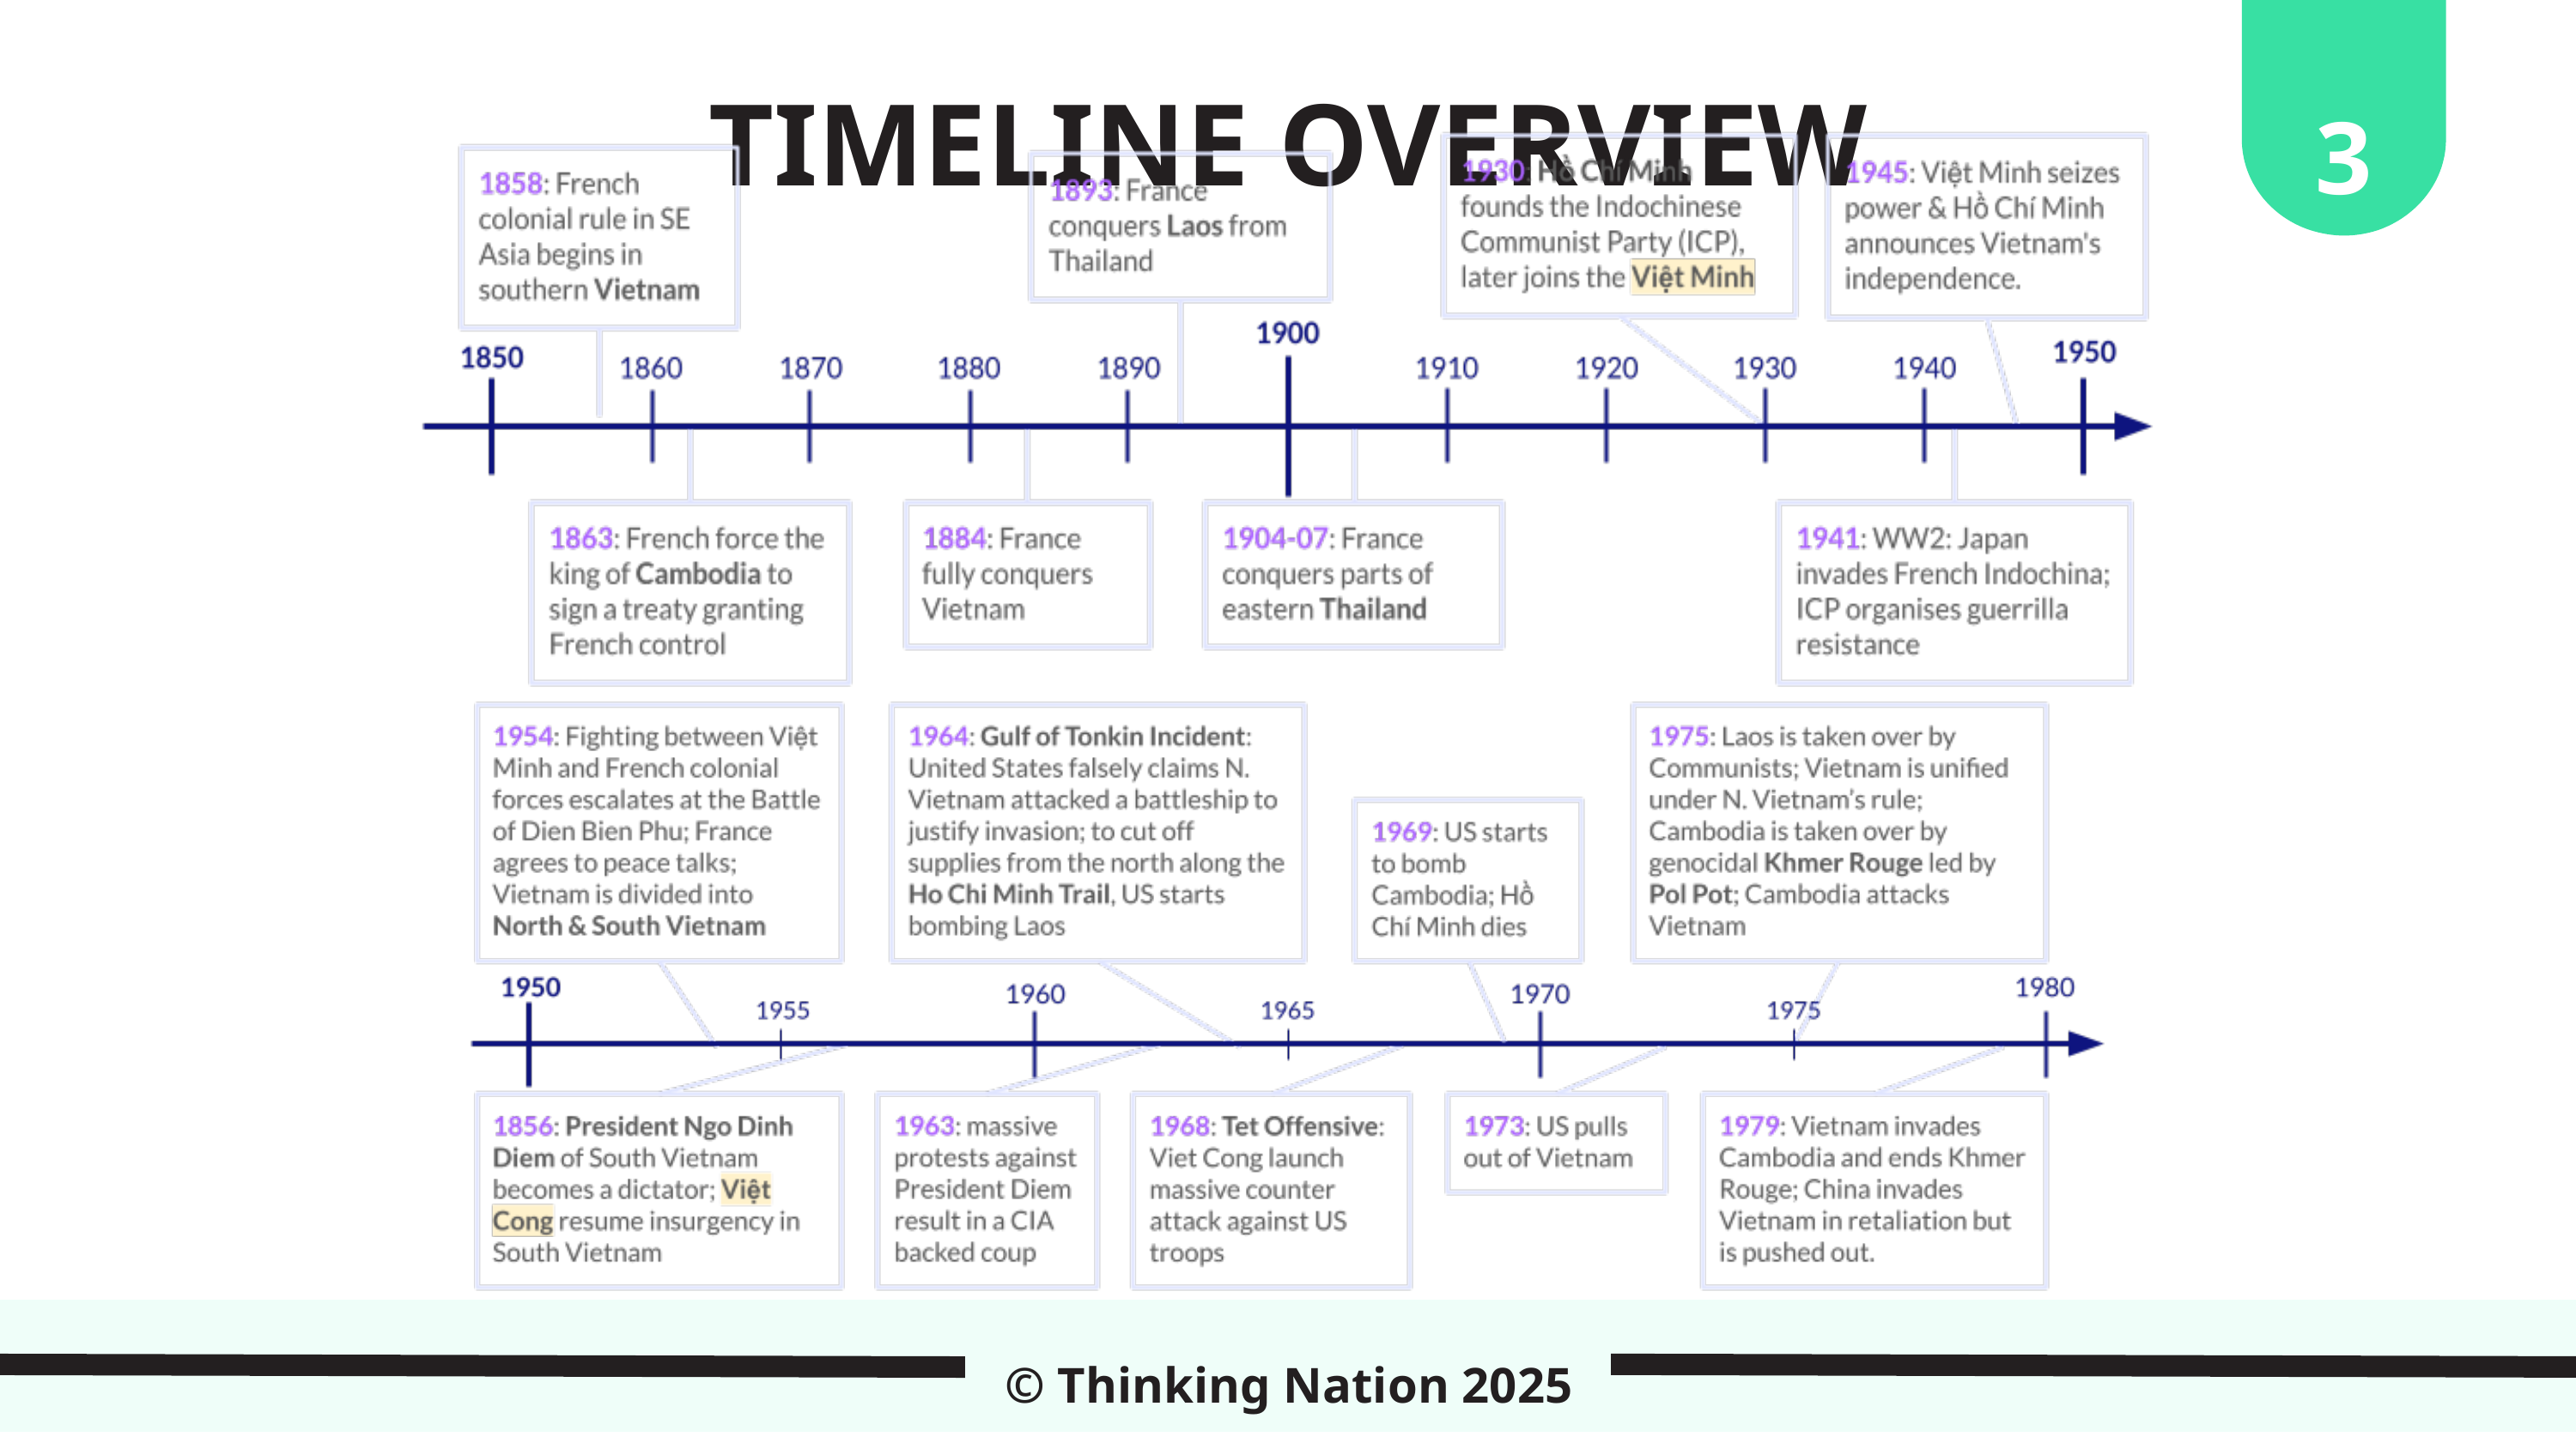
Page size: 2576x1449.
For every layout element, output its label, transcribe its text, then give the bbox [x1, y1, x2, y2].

picture [380, 124, 2196, 1300]
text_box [2233, 0, 2455, 236]
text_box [0, 1299, 2576, 1433]
text_box TIMELINE OVERVIEW [144, 19, 2229, 209]
